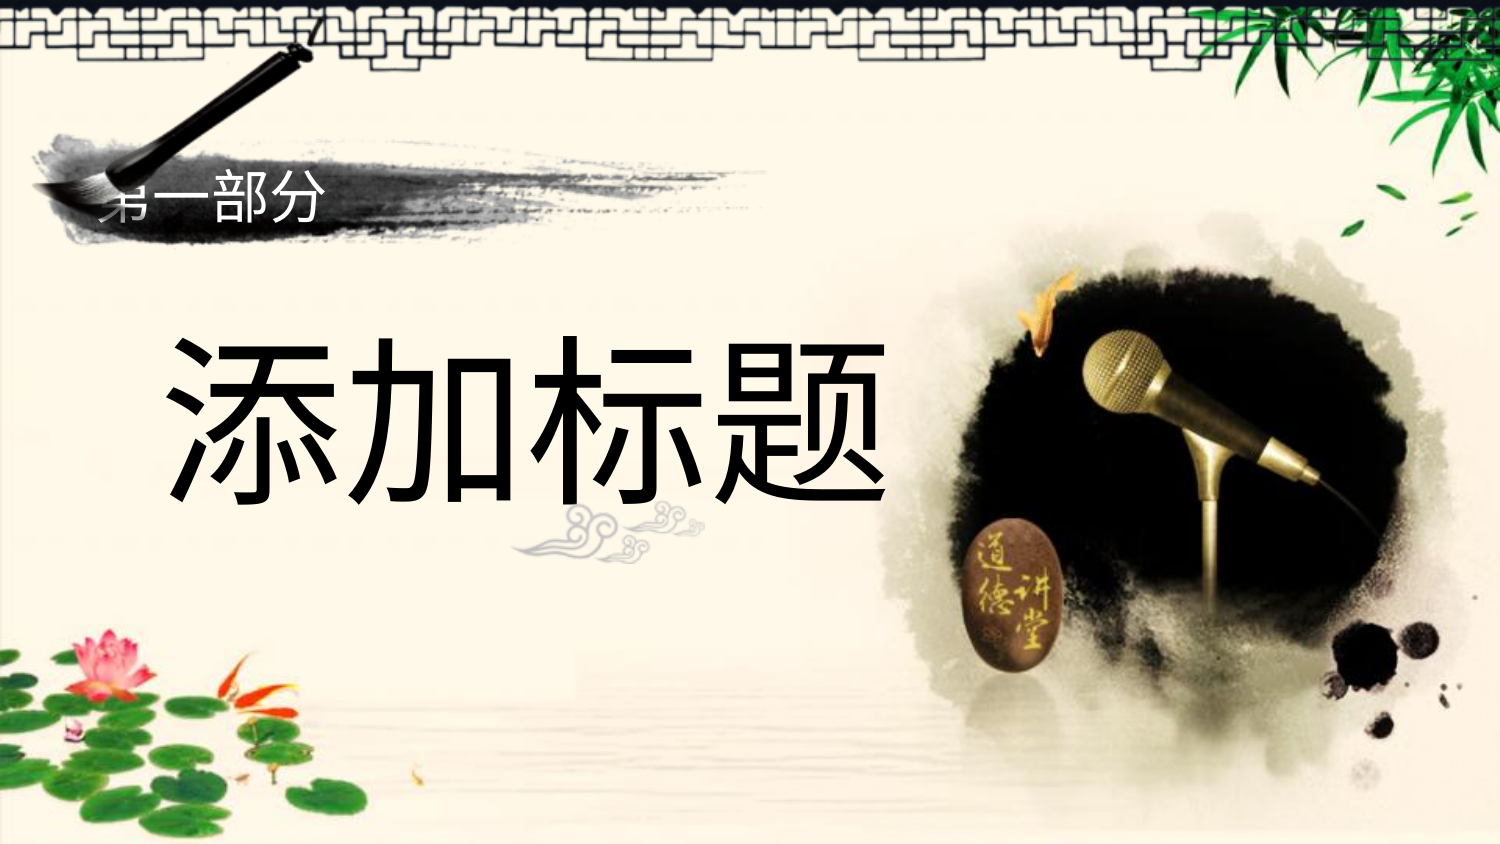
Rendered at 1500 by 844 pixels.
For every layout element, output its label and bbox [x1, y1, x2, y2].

text_box [23, 113, 783, 267]
picture [0, 0, 1500, 844]
